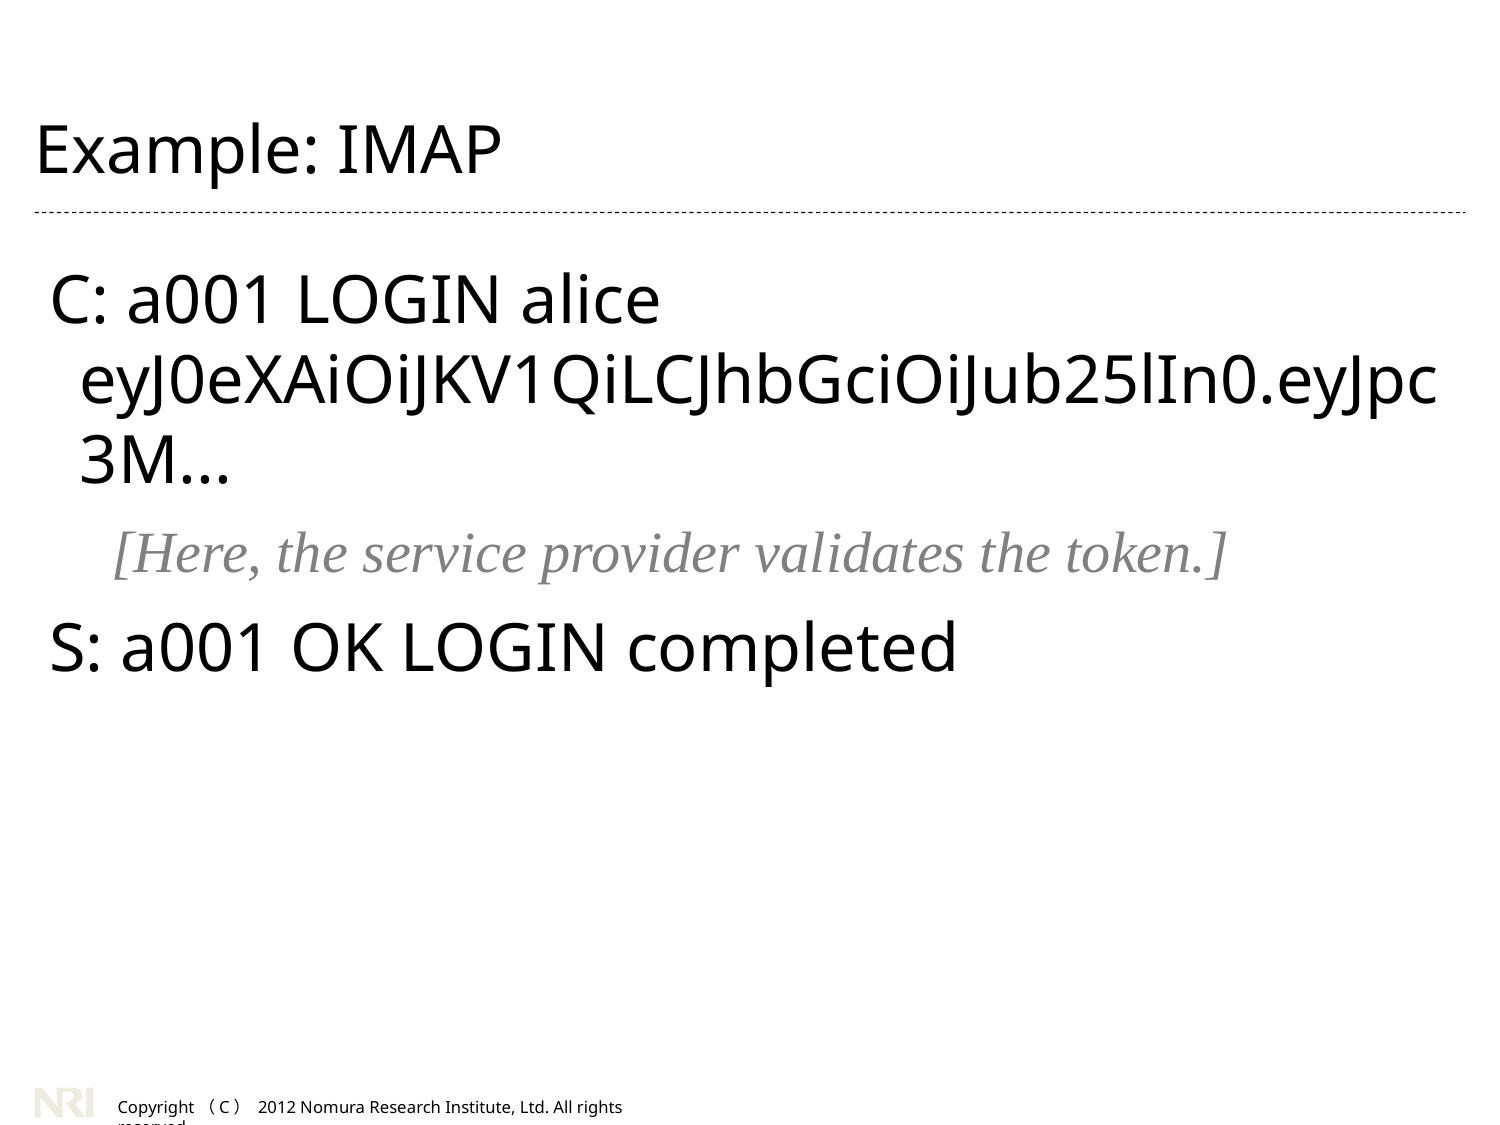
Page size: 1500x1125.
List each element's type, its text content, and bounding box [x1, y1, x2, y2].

title Example: IMAP [34, 37, 1466, 195]
list C: a001 LOGIN alice eyJ0eXAiOiJKV1QiLCJhbGciOiJub25lIn0.eyJpc3M... [Here, the service provider validates the token.] S: a001 OK LOGIN completed [34, 249, 1466, 1076]
